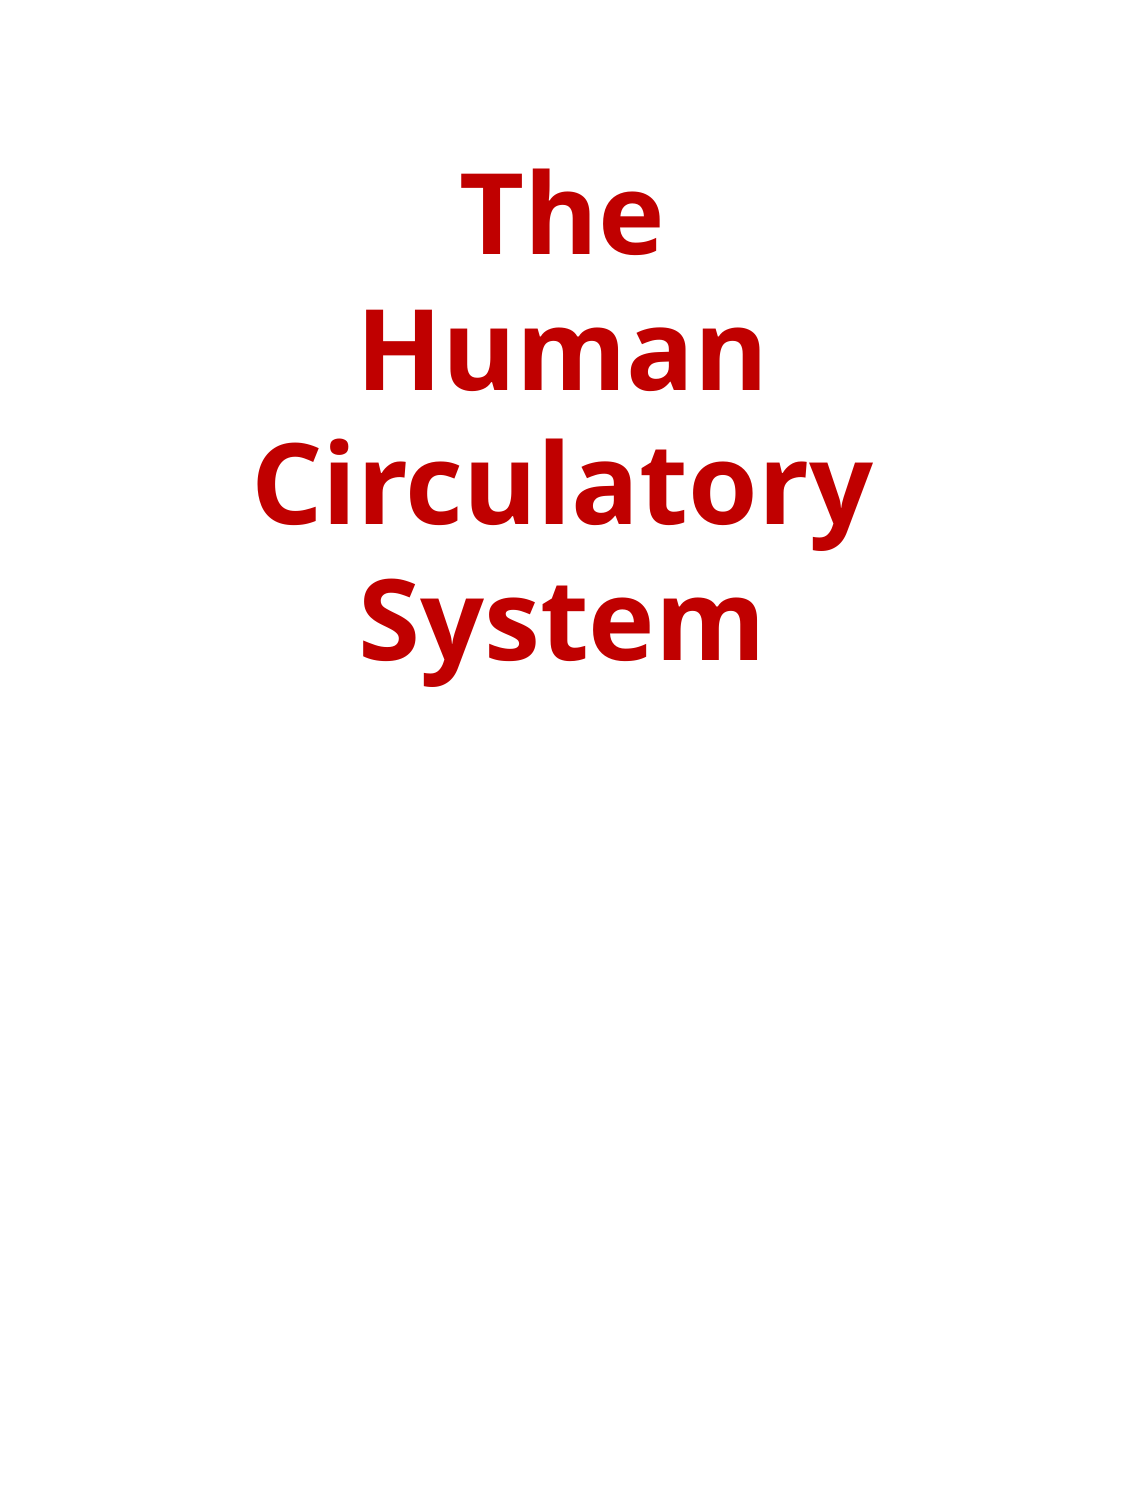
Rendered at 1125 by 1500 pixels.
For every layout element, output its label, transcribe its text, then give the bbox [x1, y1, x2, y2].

title The Human Circulatory System [75, 75, 1050, 750]
